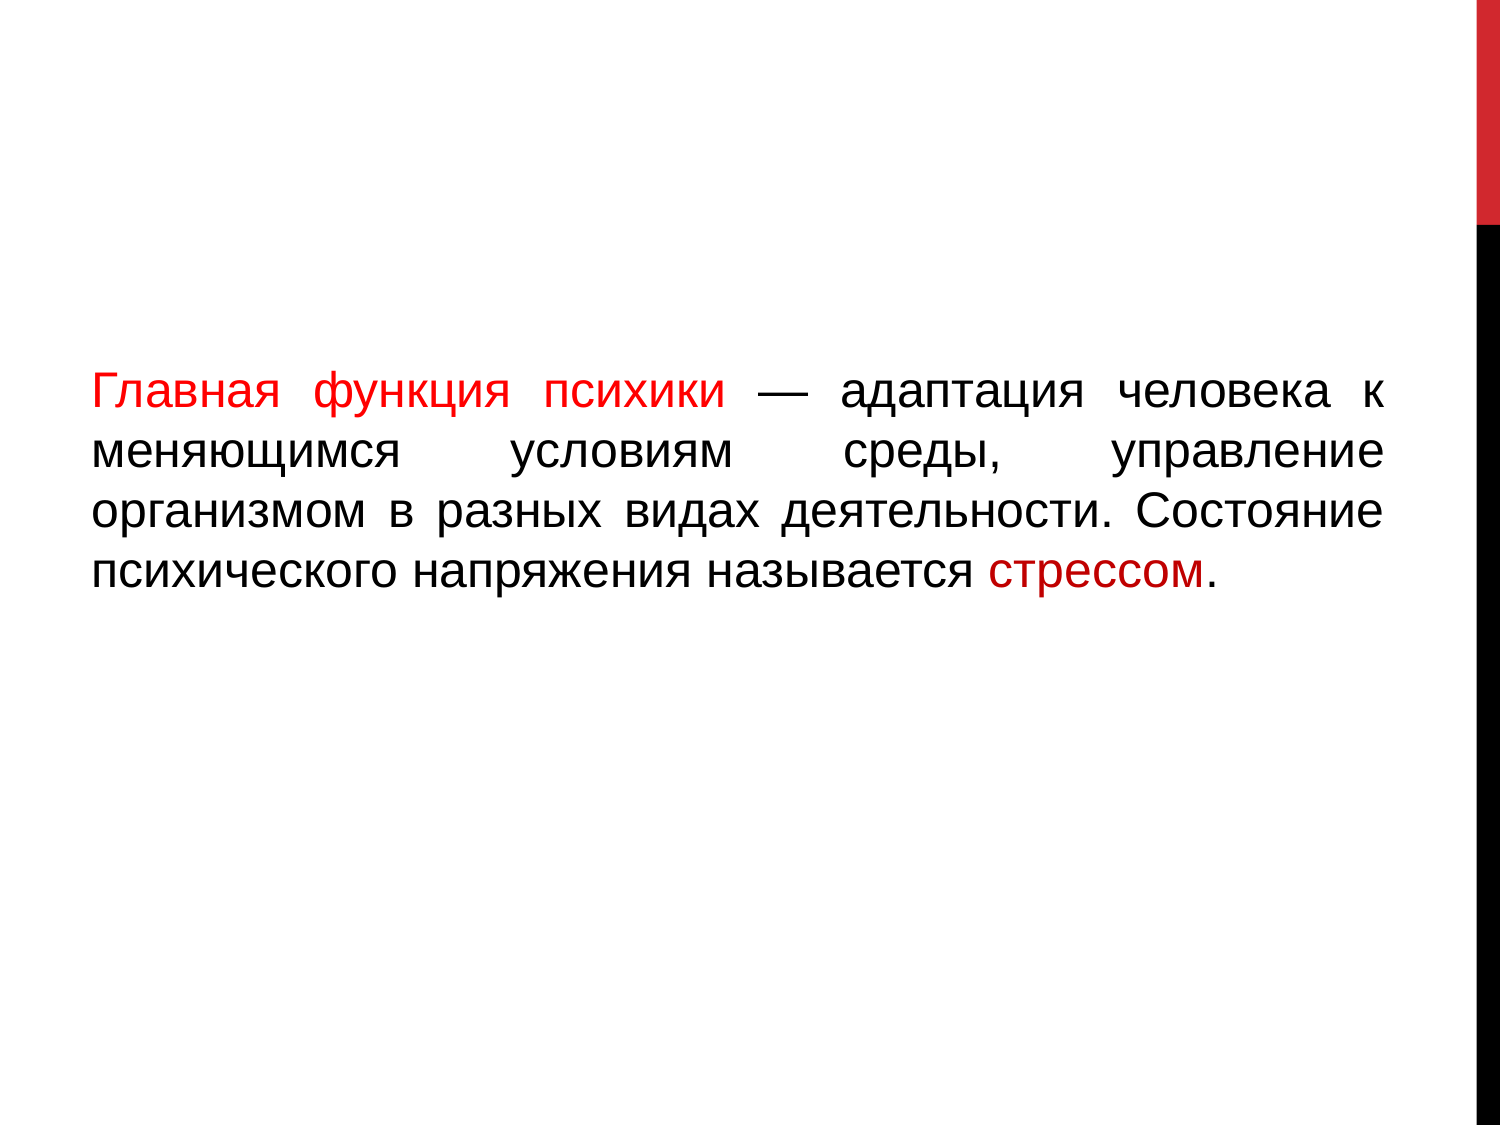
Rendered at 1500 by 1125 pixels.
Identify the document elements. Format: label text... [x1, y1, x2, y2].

list Главная функция психики — адаптация человека к меняющимся условиям среды, управление организмом в разных видах деятельности. Состояние психического напряжения называется стрессом. [76, 350, 1400, 970]
